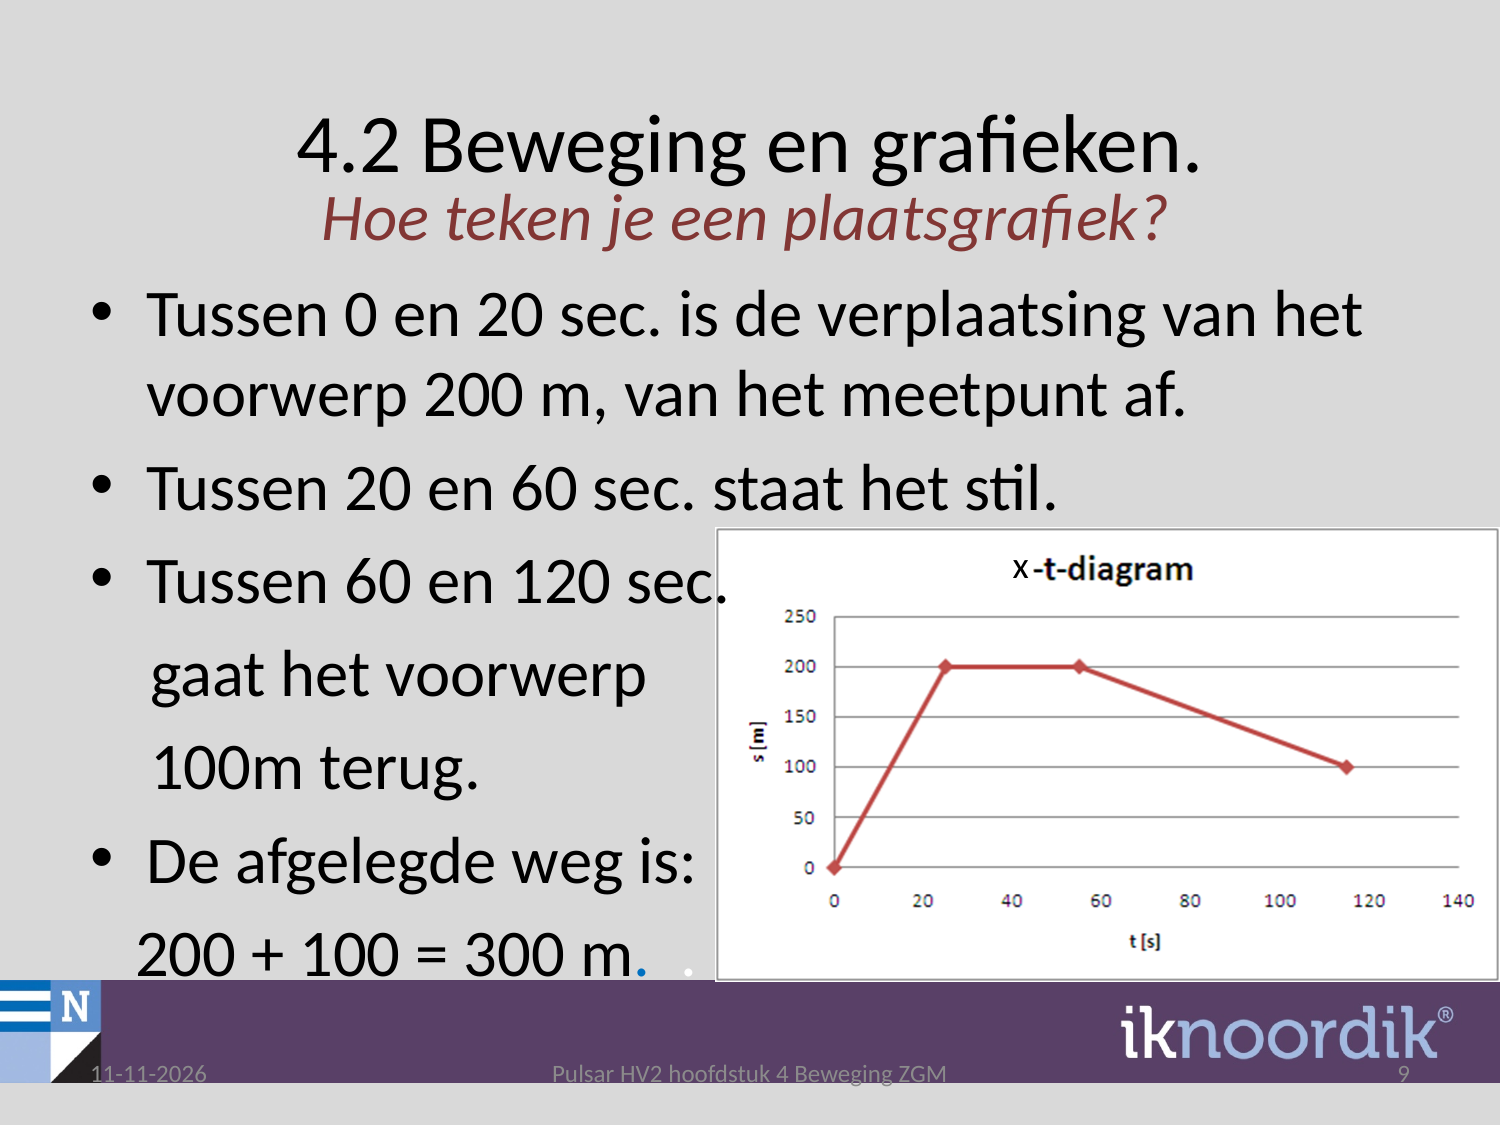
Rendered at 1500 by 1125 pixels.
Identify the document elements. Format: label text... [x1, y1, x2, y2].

title 4.2 Beweging en grafieken. [74, 44, 1426, 233]
list Tussen 0 en 20 sec. is de verplaatsing van het voorwerp 200 m, van het meetpunt af. Tussen 20 en 60 sec. staat het stil. Tussen 60 en 120 sec. gaat het voorwerp 100m terug. De afgelegde weg is: 200 + 100 = 300 m. . [74, 262, 1426, 1006]
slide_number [75, 1042, 425, 1103]
text_box Hoe teken je een plaatsgrafiek? [306, 166, 1193, 262]
picture [0, 526, 1500, 1083]
slide_number 9 [1074, 1042, 1425, 1103]
footer Pulsar HV2 hoofdstuk 4 Beweging ZGM [512, 1042, 988, 1103]
